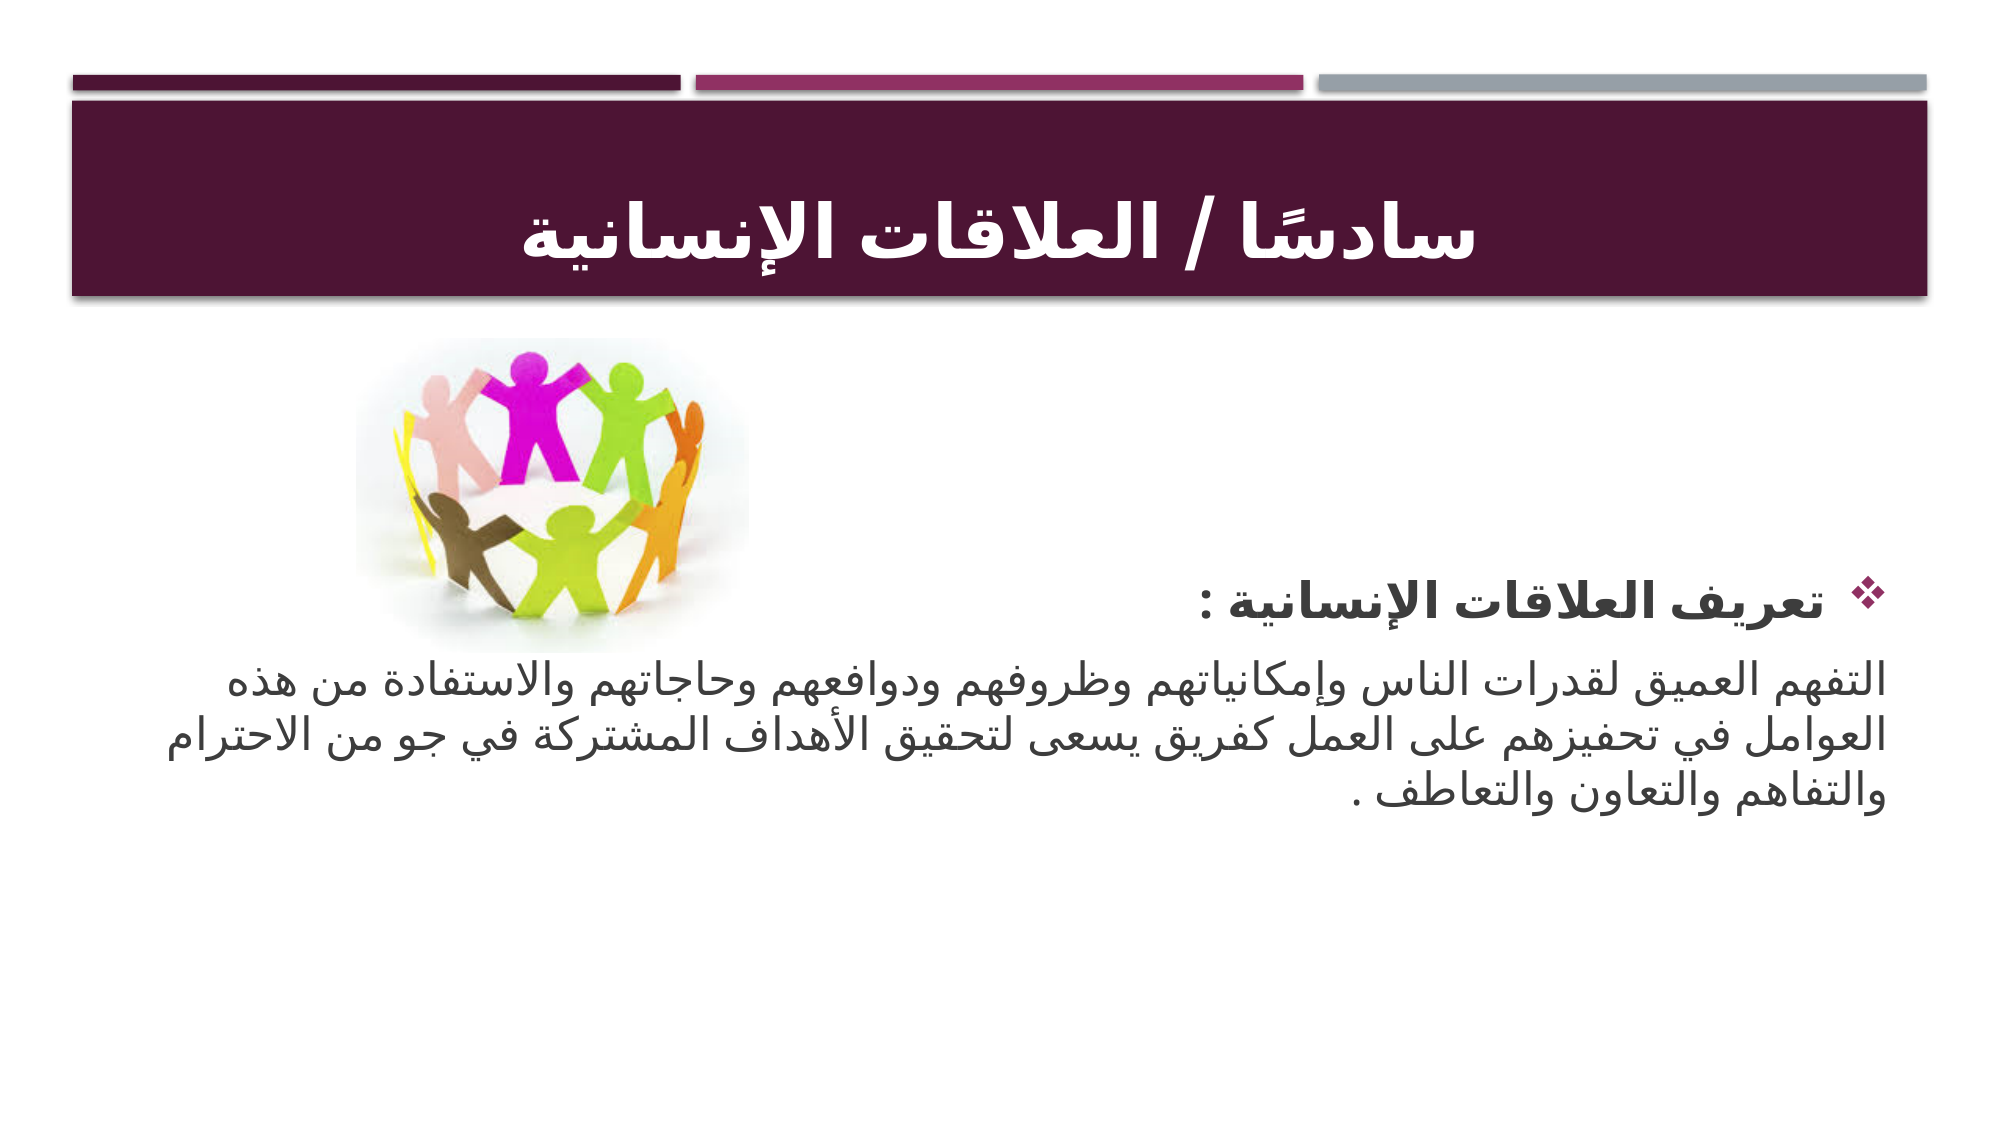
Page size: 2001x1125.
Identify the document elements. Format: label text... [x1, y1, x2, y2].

picture [355, 337, 749, 653]
list تعريف العلاقات الإنسانية : التفهم العميق لقدرات الناس وإمكانياتهم وظروفهم ودوافعهم وحاجاتهم والاستفادة من هذه العوامل في تحفيزهم على العمل كفريق يسعى لتحقيق الأهداف المشتركة في جو من الاحترام والتفاهم والتعاون والتعاطف . [95, 396, 1905, 1000]
title سادسًا / العلاقات الإنسانية [95, 115, 1905, 282]
